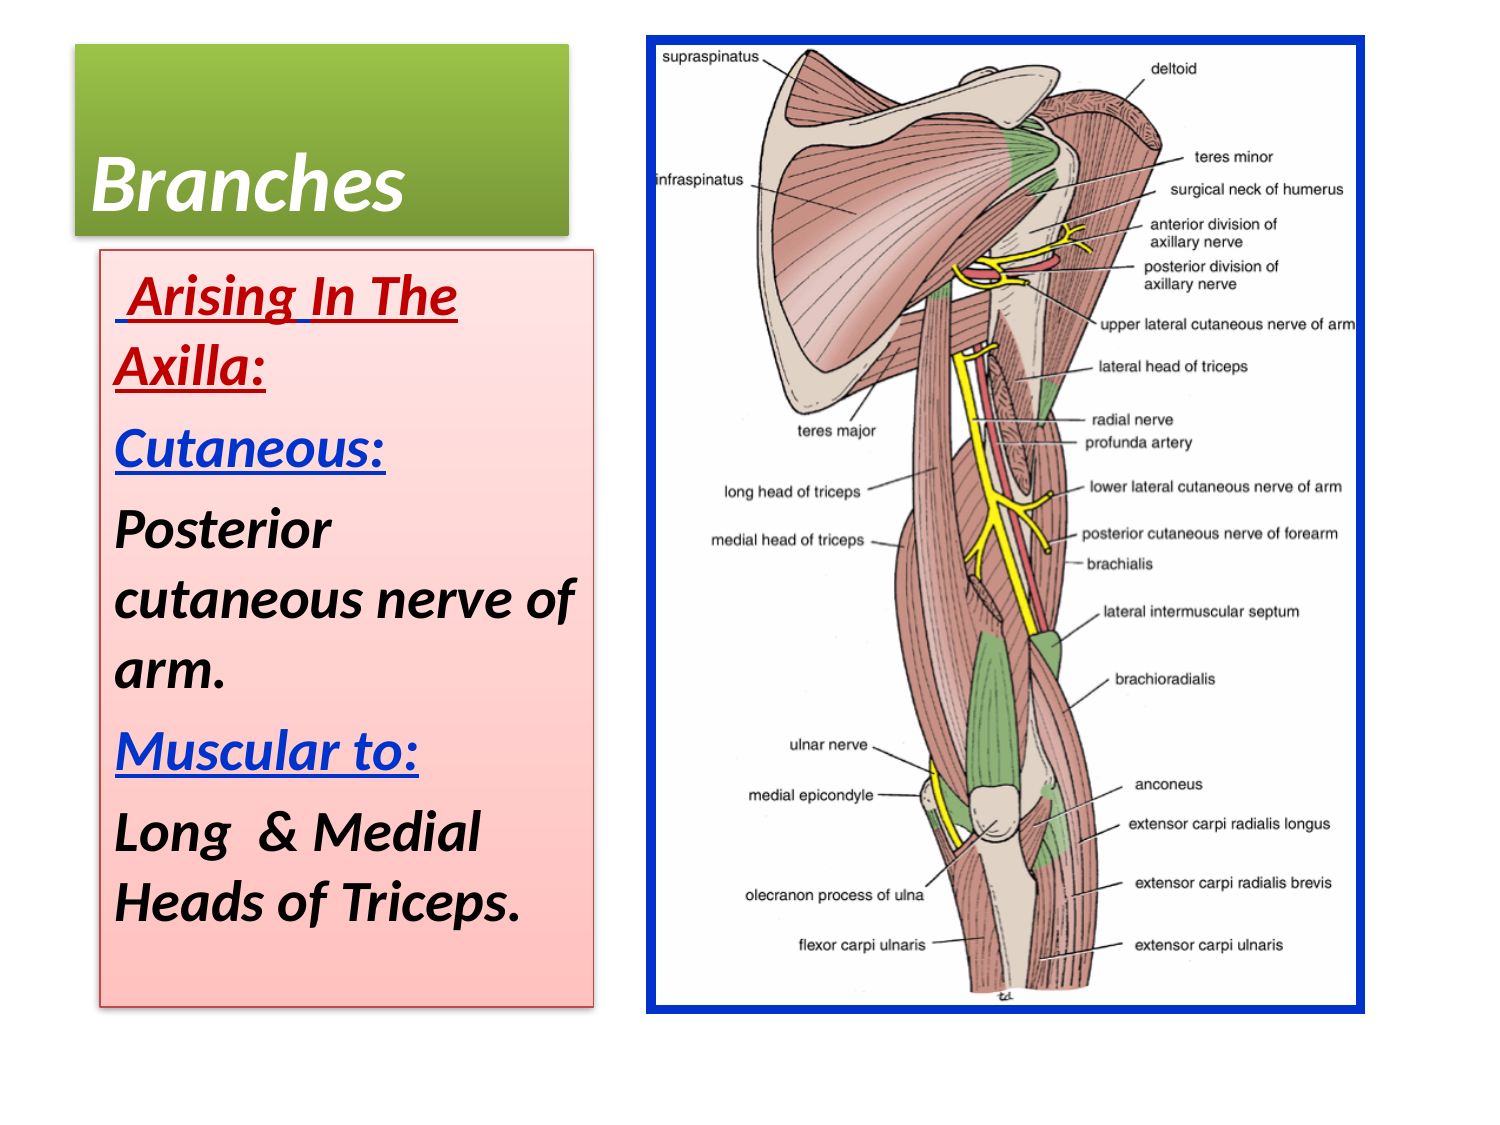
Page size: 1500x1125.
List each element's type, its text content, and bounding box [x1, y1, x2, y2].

title Branches [75, 44, 569, 236]
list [655, 44, 1356, 1006]
list Arising In The Axilla: Cutaneous: Posterior cutaneous nerve of arm. Muscular to: Long & Medial Heads of Triceps. [99, 249, 594, 1008]
